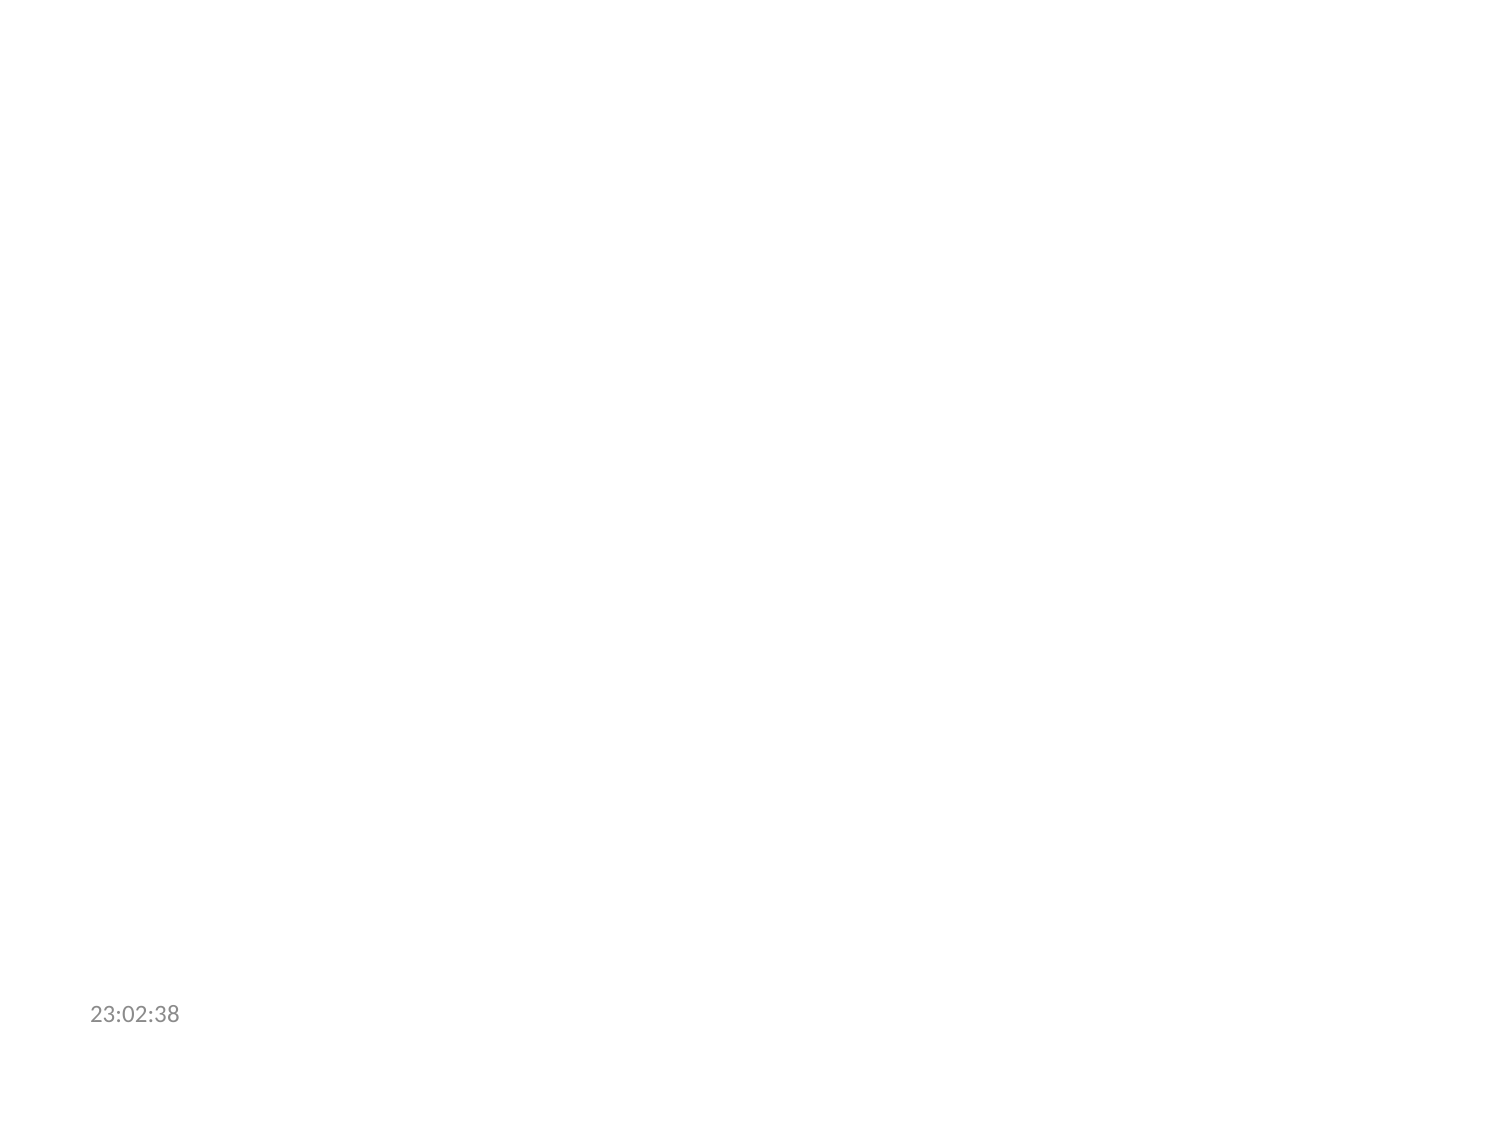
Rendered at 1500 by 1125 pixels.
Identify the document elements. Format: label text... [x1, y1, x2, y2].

text_box 15:35:09 [75, 982, 425, 1043]
